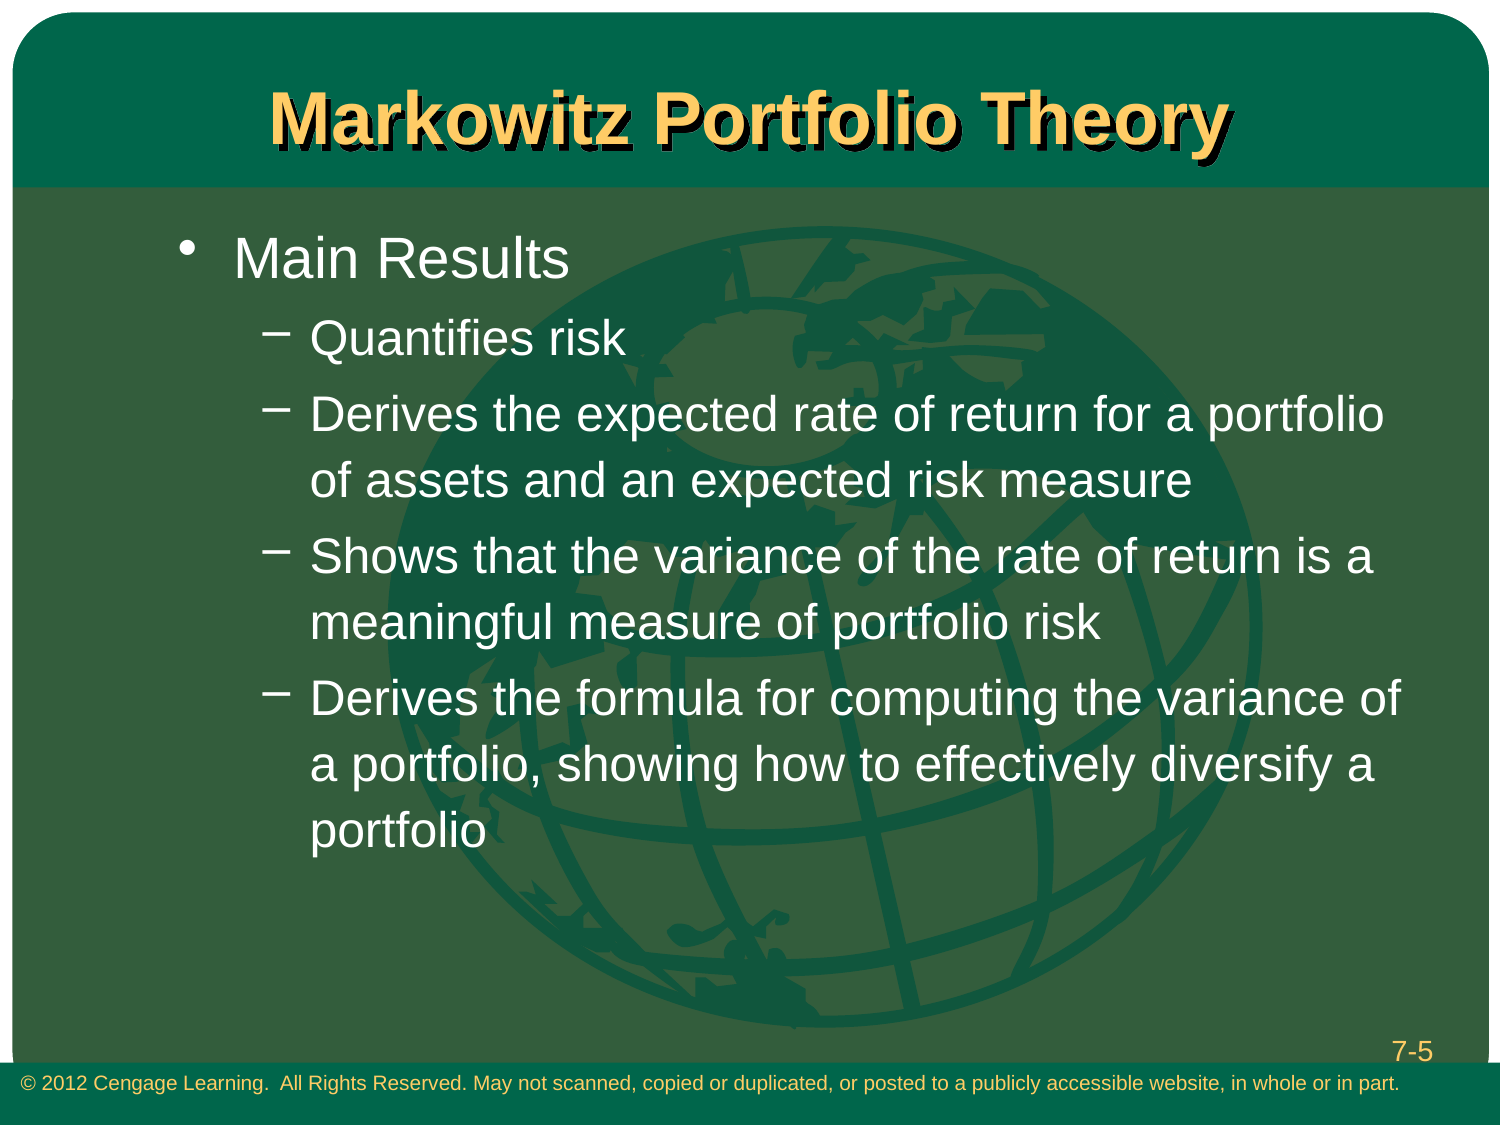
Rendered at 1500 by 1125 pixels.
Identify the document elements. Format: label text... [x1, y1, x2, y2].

slide_number 7-5 [1325, 1025, 1500, 1062]
footer © 2012 Cengage Learning. All Rights Reserved. May not scanned, copied or duplicated, or posted to a publicly accessible website, in whole or in part. [0, 1062, 1500, 1125]
title Markowitz Portfolio Theory [75, 37, 1425, 193]
list Main Results Quantifies risk Derives the expected rate of return for a portfolio of assets and an expected risk measure Shows that the variance of the rate of return is a meaningful measure of portfolio risk Derives the formula for computing the variance of a portfolio, showing how to effectively diversify a portfolio [162, 212, 1450, 988]
